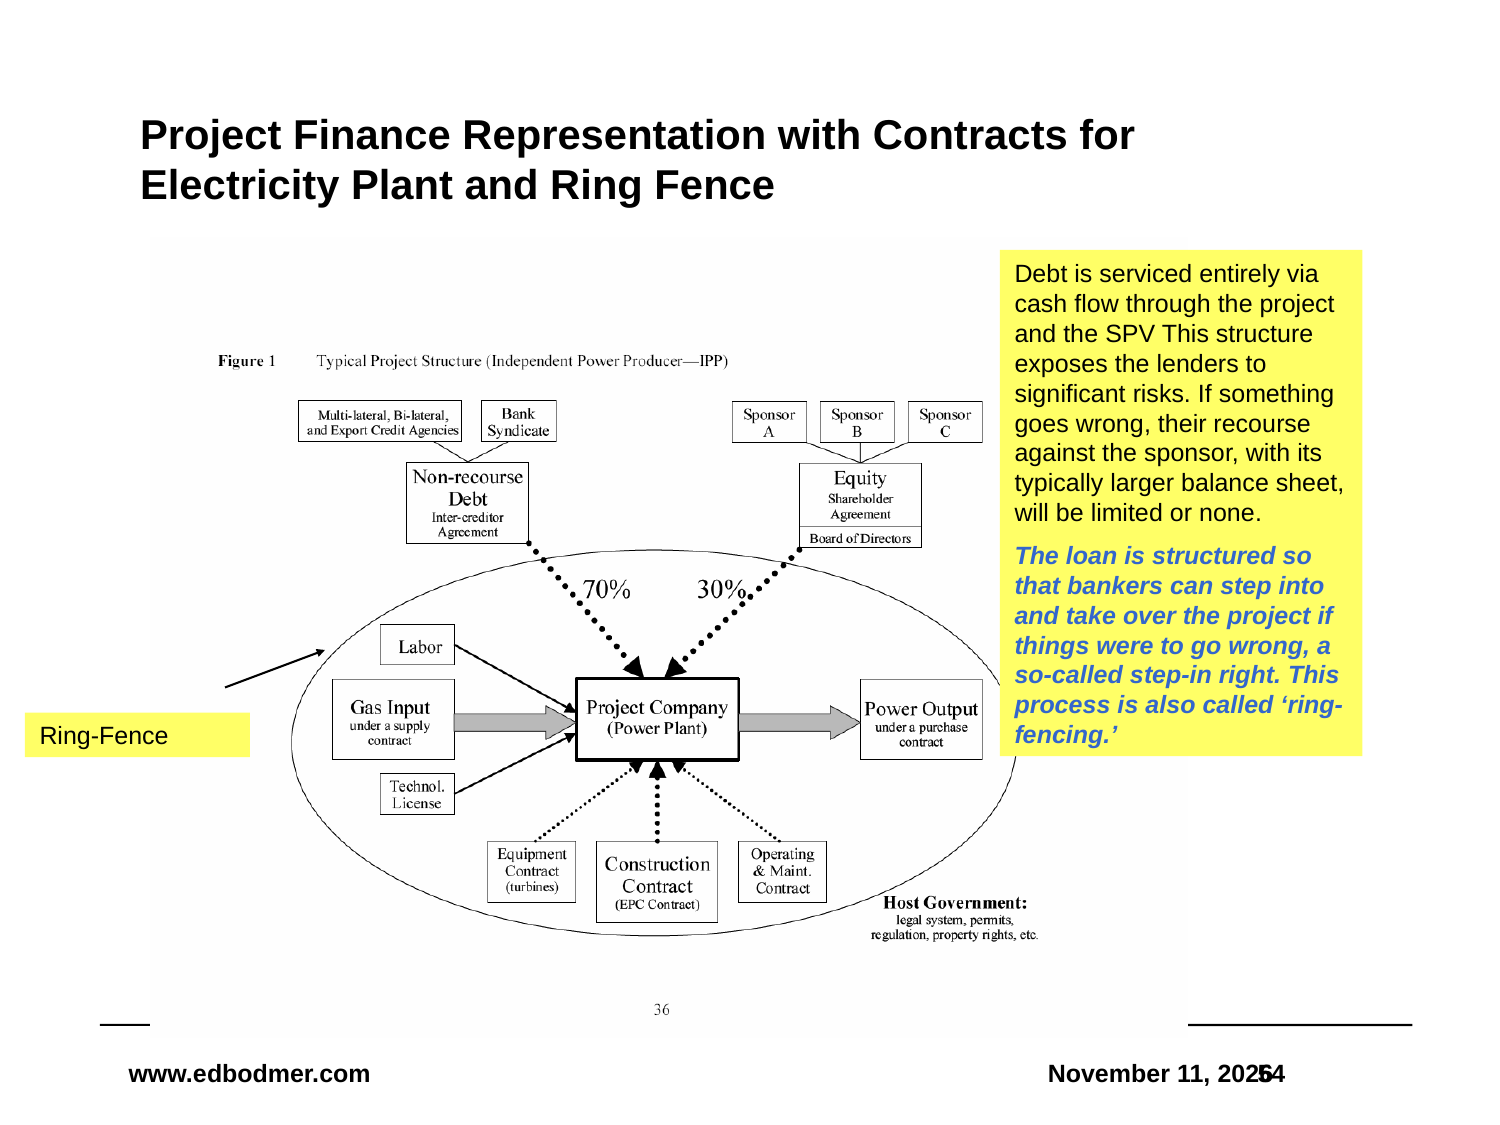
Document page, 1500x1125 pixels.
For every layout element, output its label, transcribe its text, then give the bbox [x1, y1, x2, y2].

text_box Ring-Fence [24, 712, 144, 758]
text_box Debt is serviced entirely via cash flow through the project and the SPV This structure exposes the lenders to significant risks. If something goes wrong, their recourse against the sponsor, with its typically larger balance sheet, will be limited or none. The loan is structured so that bankers can step into and take over the project if things were to go wrong, a so-called step-in right. This process is also called ‘ring-fencing.’ [1191, 249, 1363, 757]
title Project Finance Representation with Contracts for Electricity Plant and Ring Fence [124, 99, 1288, 226]
picture [149, 237, 1188, 1038]
